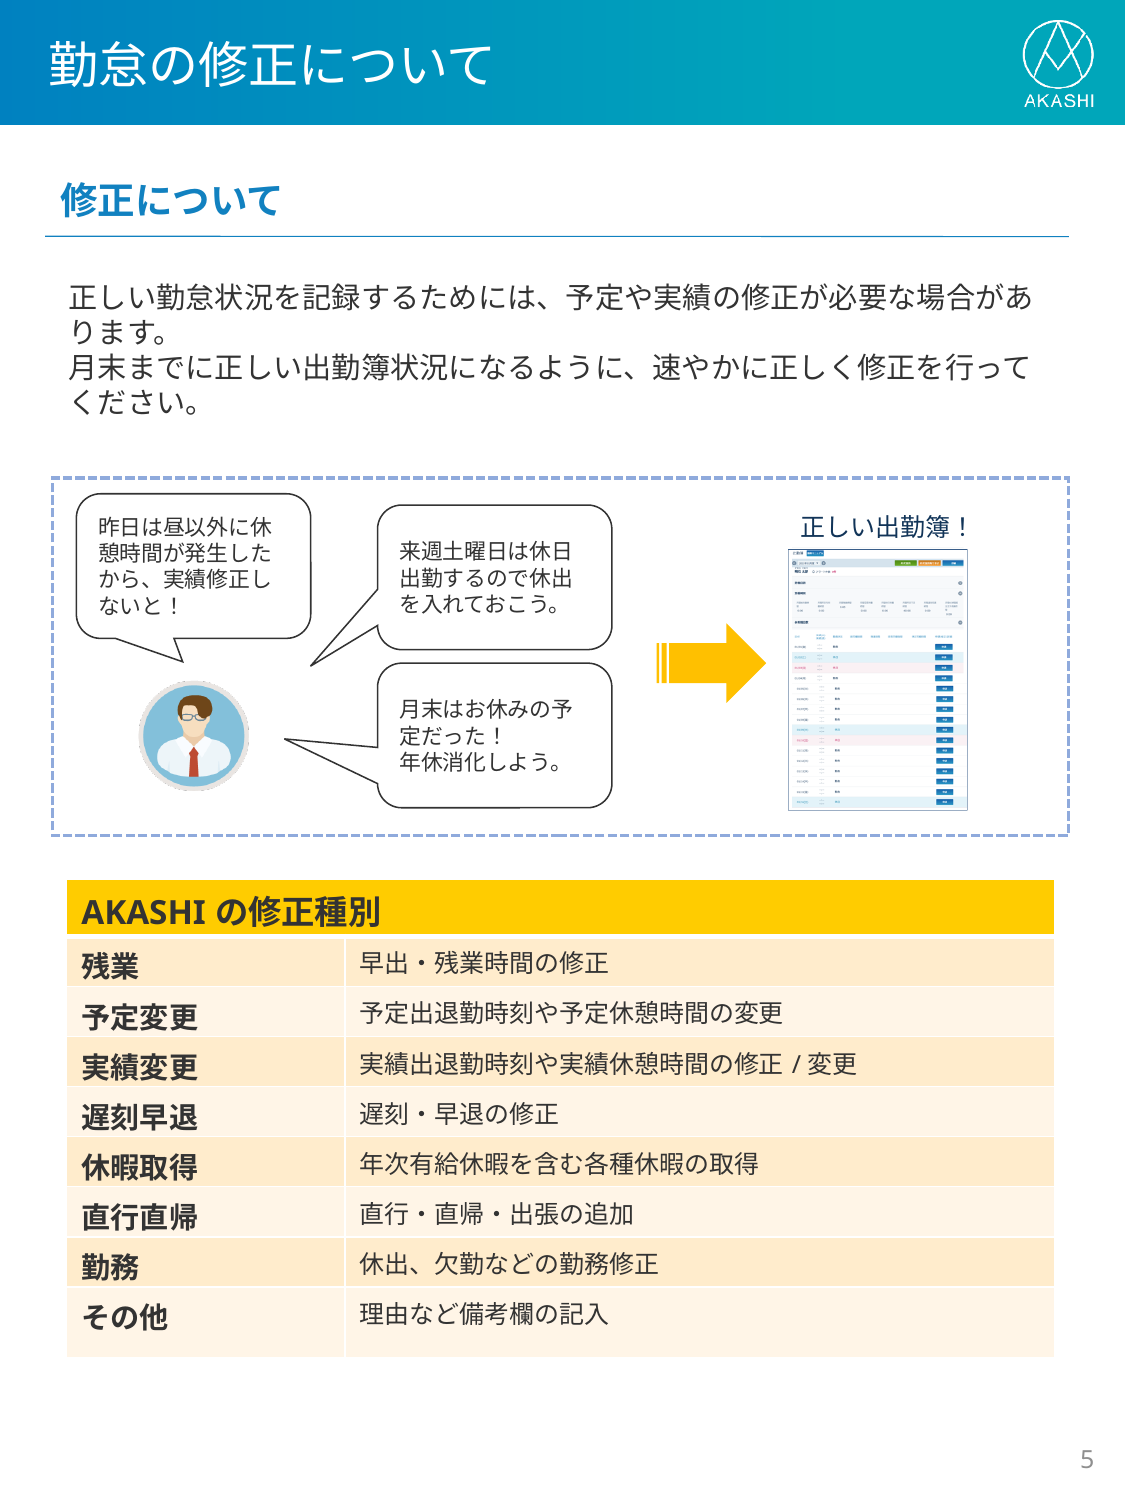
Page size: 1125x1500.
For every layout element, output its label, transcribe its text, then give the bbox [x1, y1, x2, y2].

table_cell 勤務 [67, 1238, 344, 1286]
table_cell 予定変更 [67, 987, 344, 1036]
slide_number 4 [856, 1420, 1110, 1500]
table_cell 年次有給休暇を含む各種休暇の取得 [346, 1137, 1054, 1186]
table_cell 理由など備考欄の記入 [346, 1288, 1054, 1357]
table_cell 実績変更 [67, 1037, 344, 1086]
text_box 月末はお休みの予定だった！ 年休消化しよう。 [283, 662, 613, 809]
table_cell 休暇取得 [67, 1137, 344, 1186]
table_header AKASHIの修正種別 [67, 880, 1054, 934]
picture [1045, 9, 1103, 117]
text_box 正しい出勤簿！ [785, 503, 1027, 549]
text_box 来週土曜日は休日出勤するので休出を入れておこう。 [309, 504, 613, 668]
table_cell 休出、欠勤などの勤務修正 [346, 1238, 1054, 1286]
text_box 昨日は昼以外に休憩時間が発生したから、実績修正しないと！ [75, 492, 312, 664]
table_cell その他 [67, 1288, 344, 1357]
text_box 修正について [45, 169, 300, 230]
text_box [661, 620, 768, 706]
picture [785, 547, 971, 814]
table_cell 遅刻早退 [67, 1087, 344, 1136]
table_cell 残業 [67, 939, 344, 986]
text_box [656, 642, 660, 684]
table_cell 直行・直帰・出張の追加 [346, 1187, 1054, 1236]
title 勤怠の修正について [33, 0, 1045, 123]
table_cell 直行直帰 [67, 1187, 344, 1236]
picture [138, 680, 249, 791]
table_cell 早出・残業時間の修正 [346, 939, 1054, 986]
table_cell 遅刻・早退の修正 [346, 1087, 1054, 1136]
table_cell 実績出退勤時刻や実績休憩時間の修正/変更 [346, 1037, 1054, 1086]
table_cell 予定出退勤時刻や予定休憩時間の変更 [346, 987, 1054, 1036]
text_box [51, 477, 1070, 836]
text_box 正しい勤怠状況を記録するためには、予定や実績の修正が必要な場合があります。 月末までに正しい出勤簿状況になるように、速やかに正しく修正を行ってください。 [54, 272, 1071, 427]
